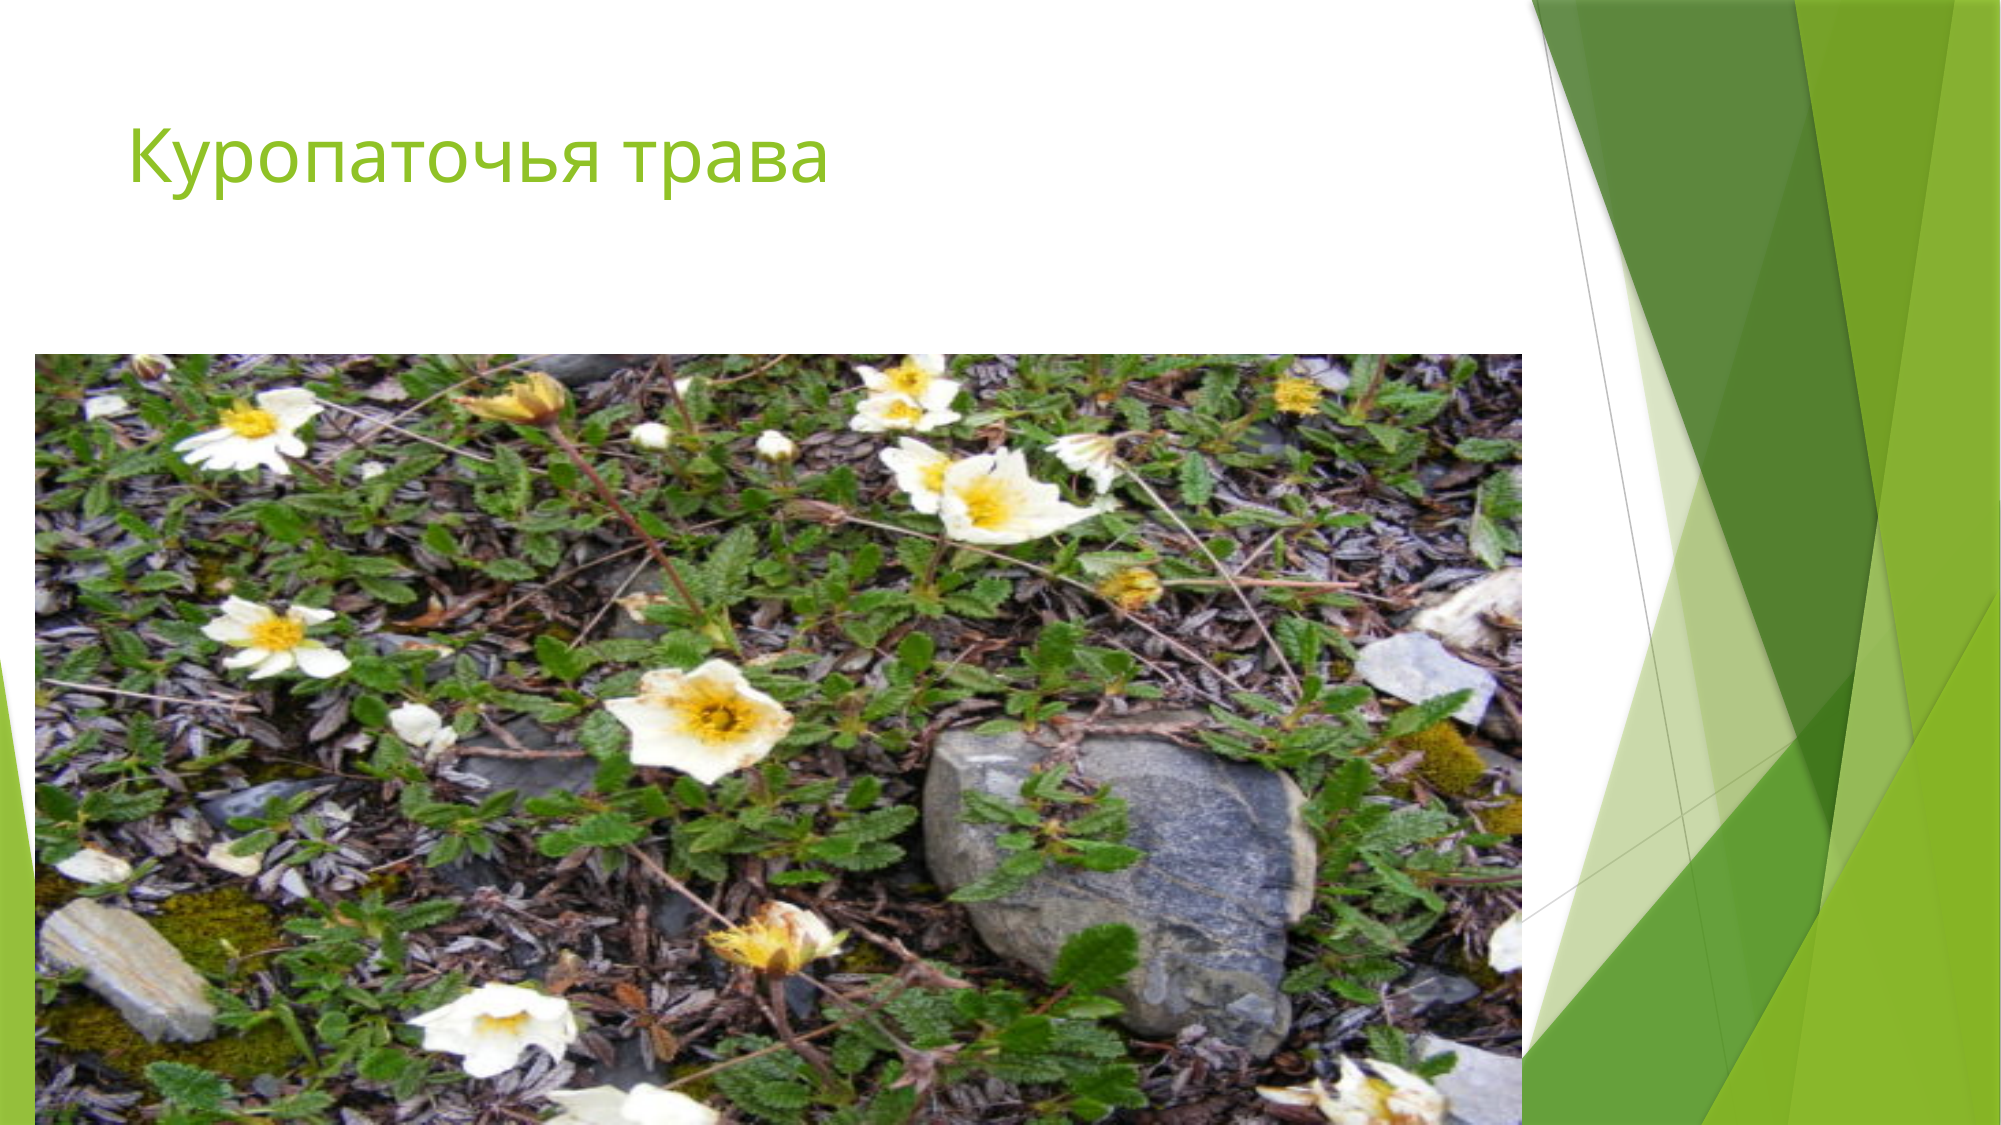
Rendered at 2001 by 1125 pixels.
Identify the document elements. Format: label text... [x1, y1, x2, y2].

title Куропаточья трава [111, 99, 1522, 317]
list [35, 353, 1522, 1125]
